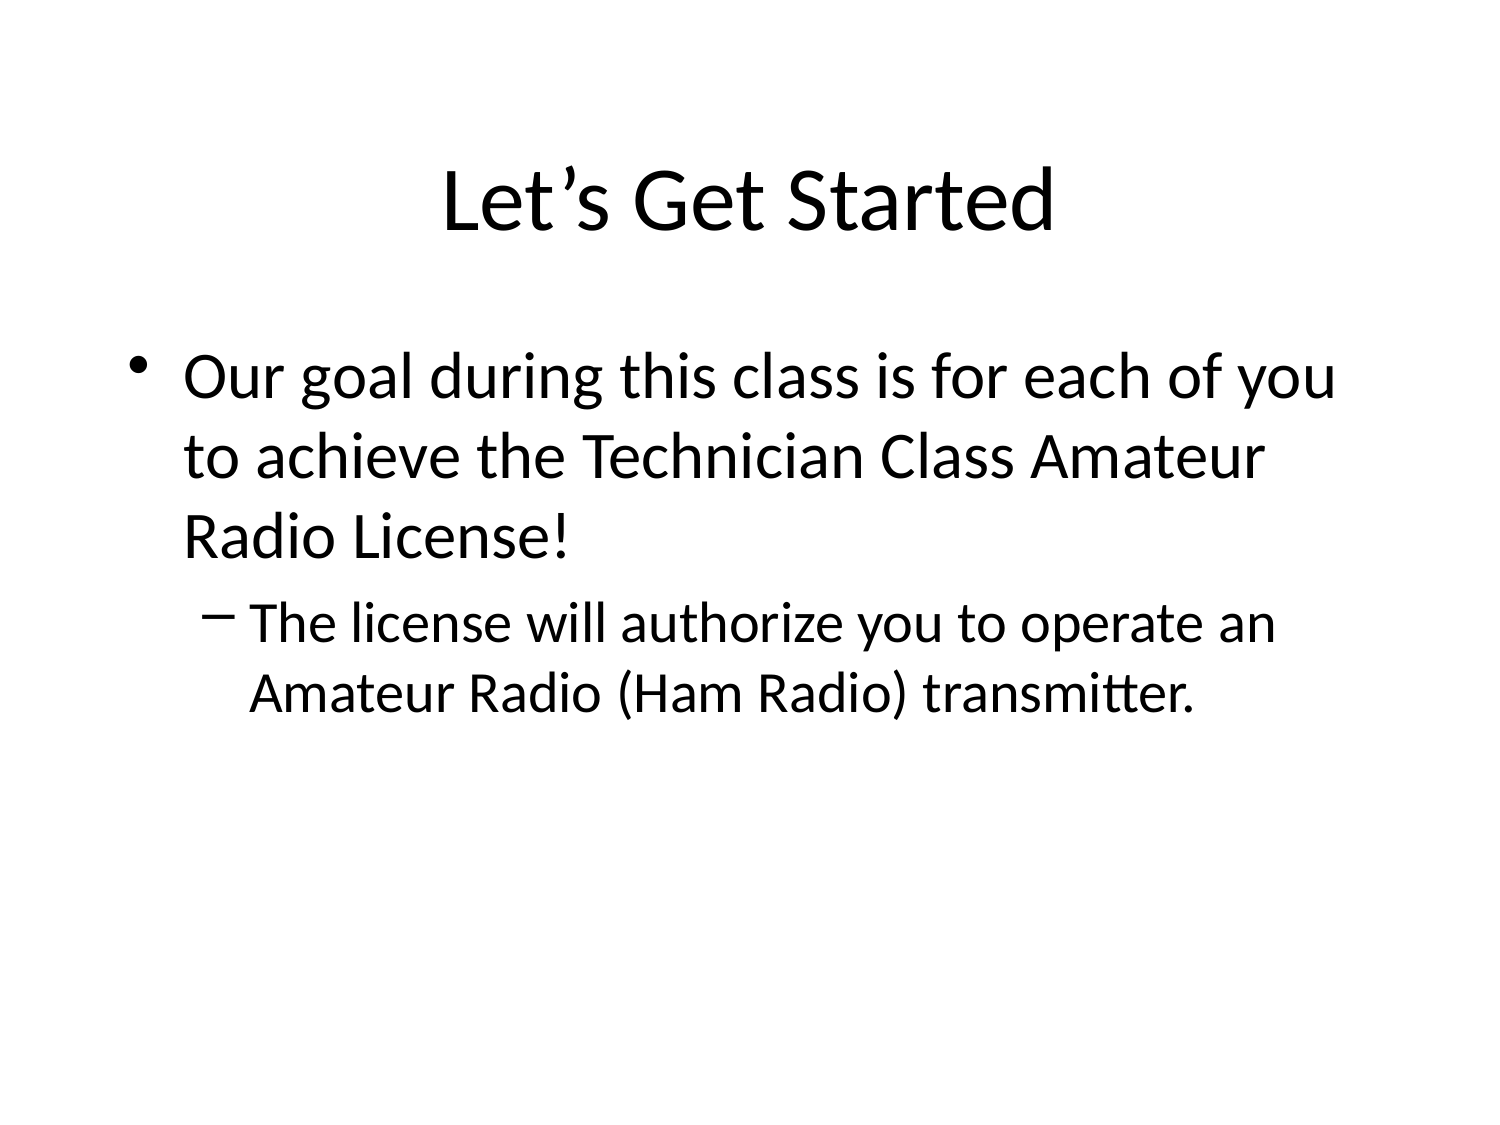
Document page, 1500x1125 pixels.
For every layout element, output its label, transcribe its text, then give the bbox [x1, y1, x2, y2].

text_box Let’s Get Started [112, 99, 1388, 288]
text_box Our goal during this class is for each of you to achieve the Technician Class Amateur Radio License! The license will authorize you to operate an Amateur Radio (Ham Radio) transmitter. [112, 324, 1388, 1000]
